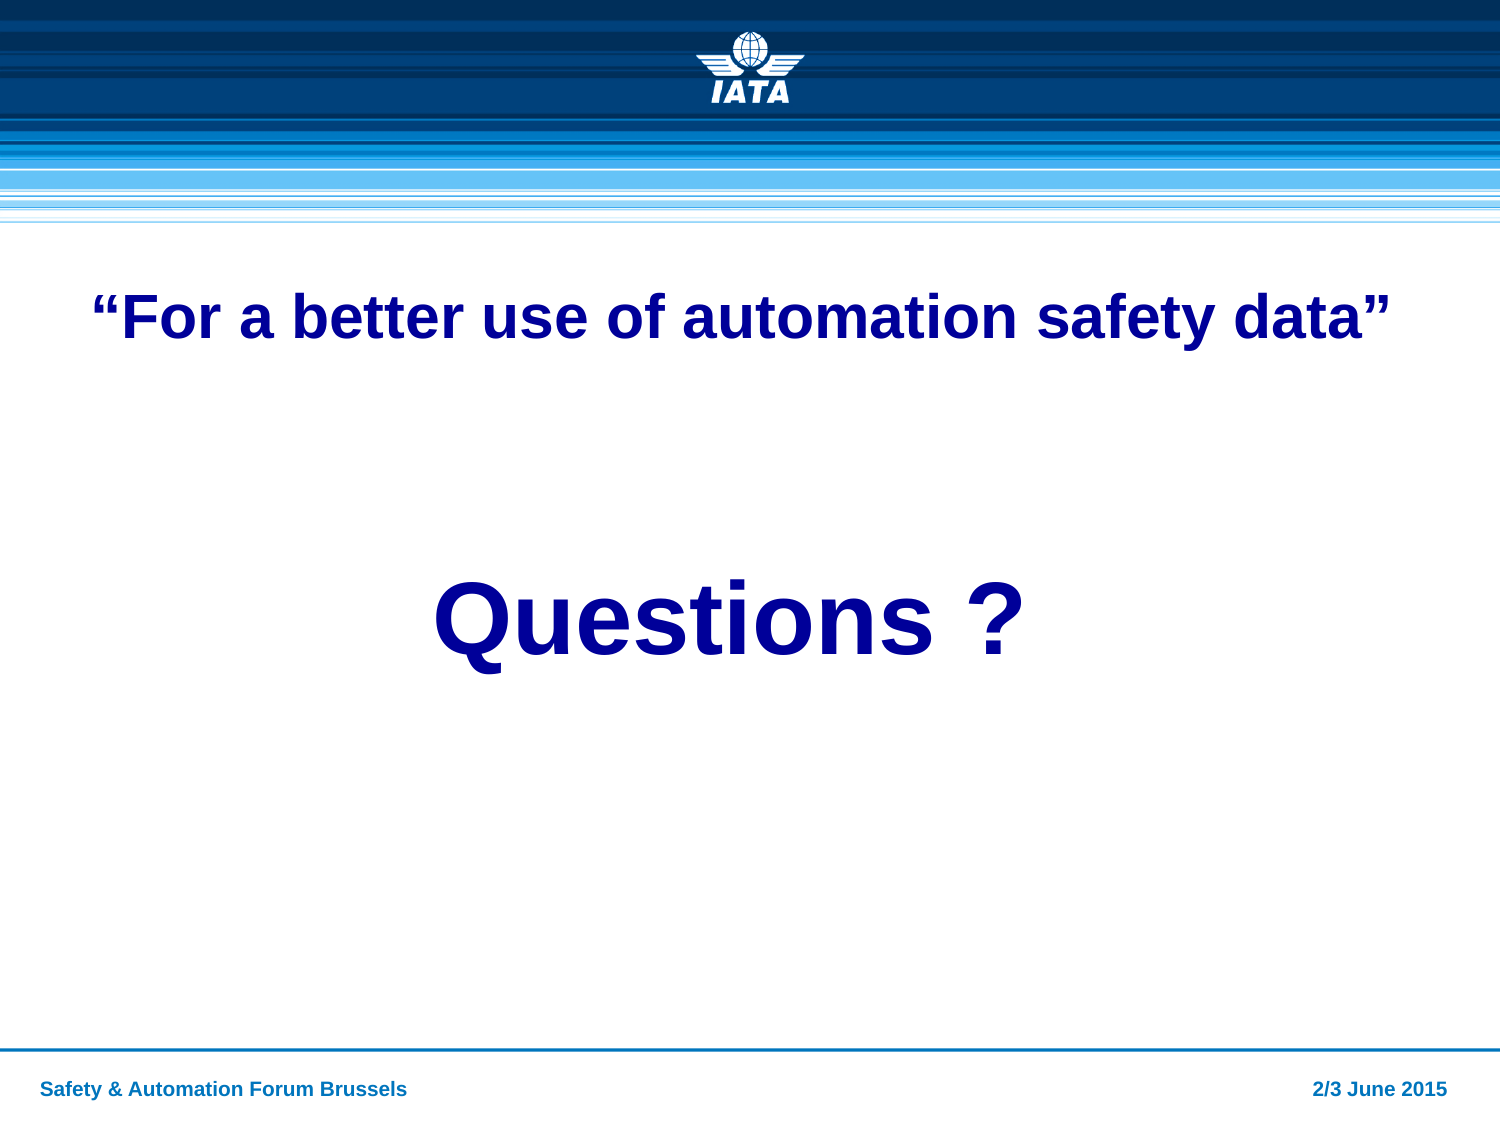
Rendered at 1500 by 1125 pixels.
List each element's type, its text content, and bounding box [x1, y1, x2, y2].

footer Safety & Automation Forum Brussels [24, 1068, 538, 1106]
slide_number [962, 1068, 1463, 1106]
title “For a better use of automation safety data” [75, 275, 1425, 381]
picture [0, 0, 1500, 139]
picture [0, 161, 1500, 223]
text_box Questions ? [417, 544, 1071, 683]
